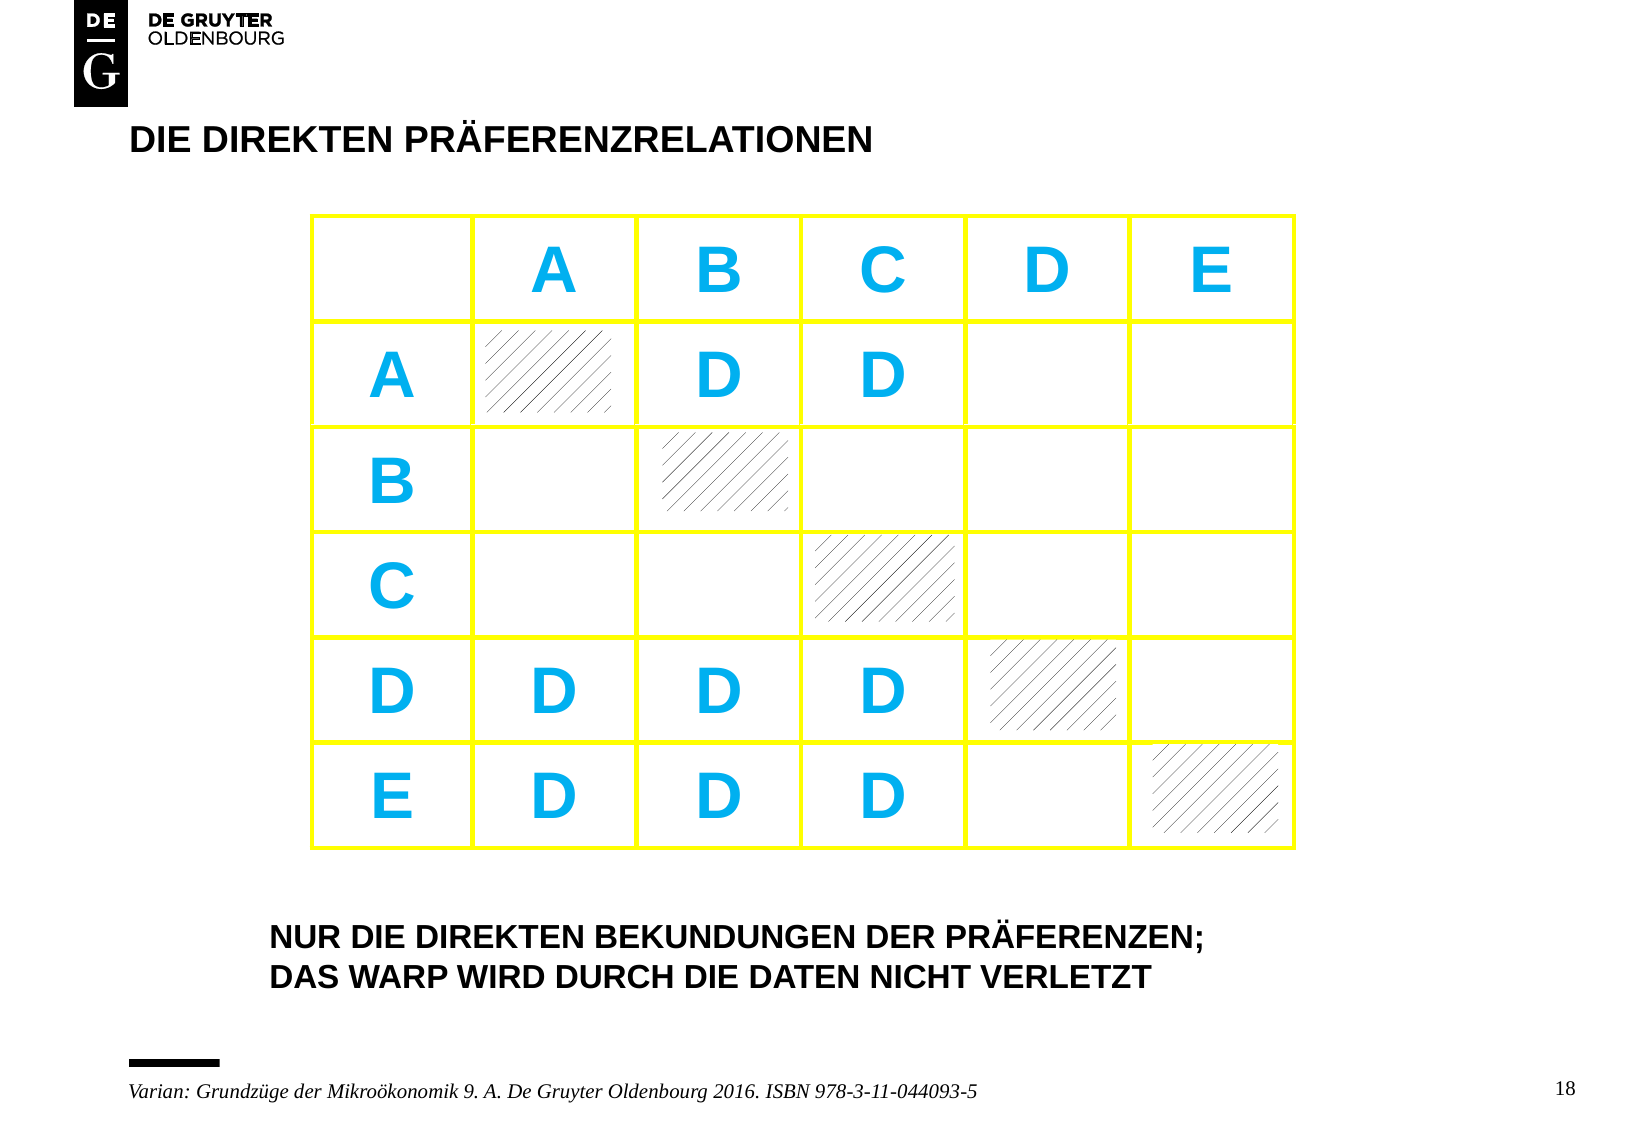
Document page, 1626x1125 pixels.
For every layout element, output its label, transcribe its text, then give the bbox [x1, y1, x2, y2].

text_box NUR DIE DIREKTEN BEKUNDUNGEN DER PRÄFERENZEN; DAS WARP WIRD DURCH DIE DATEN NICHT VERLETZT [254, 907, 1346, 1003]
title Die direkten präferenzrelationen [129, 115, 1556, 197]
slide_number 18 [1554, 1074, 1614, 1104]
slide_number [128, 1077, 1539, 1108]
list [294, 213, 1306, 876]
